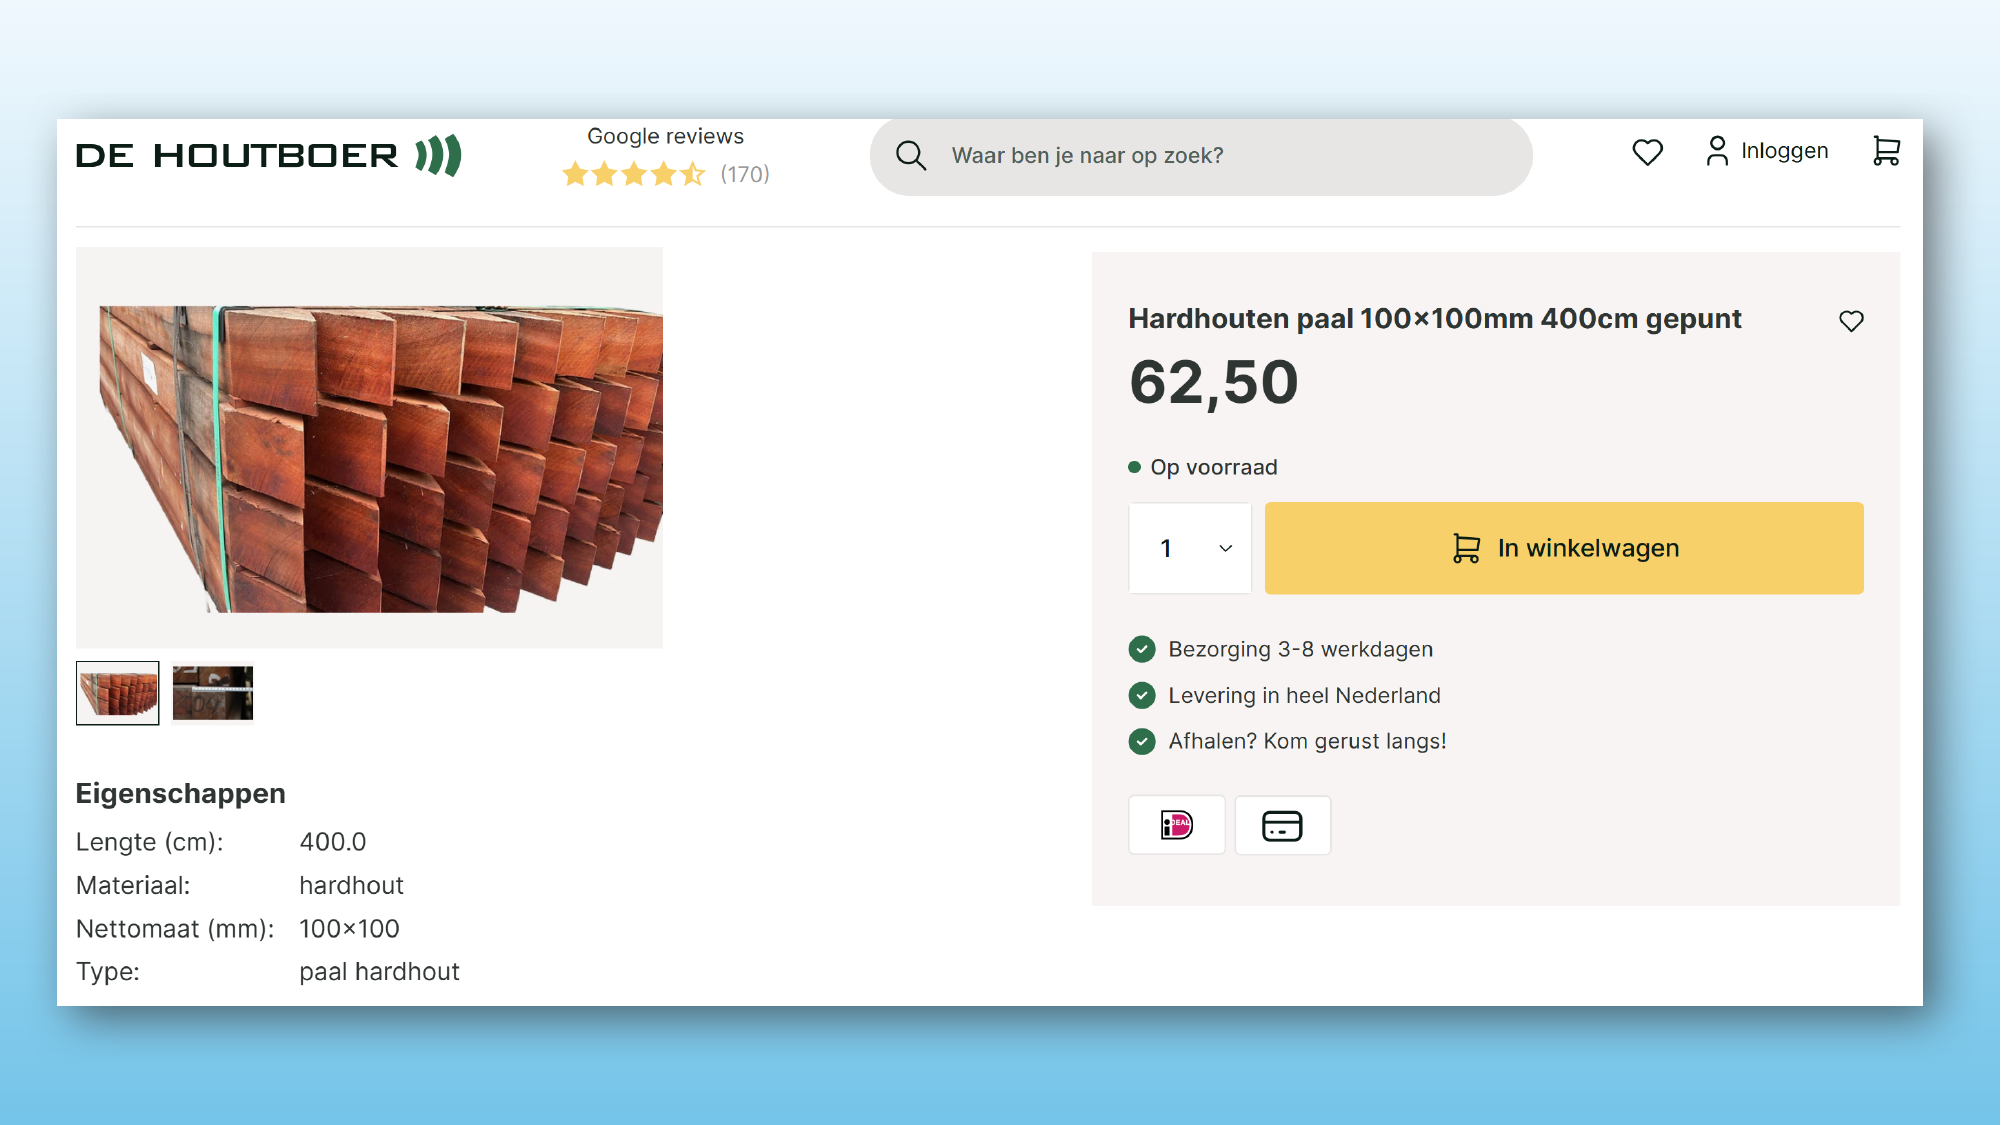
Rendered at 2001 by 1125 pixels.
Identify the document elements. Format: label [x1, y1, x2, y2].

picture [56, 118, 1924, 1007]
